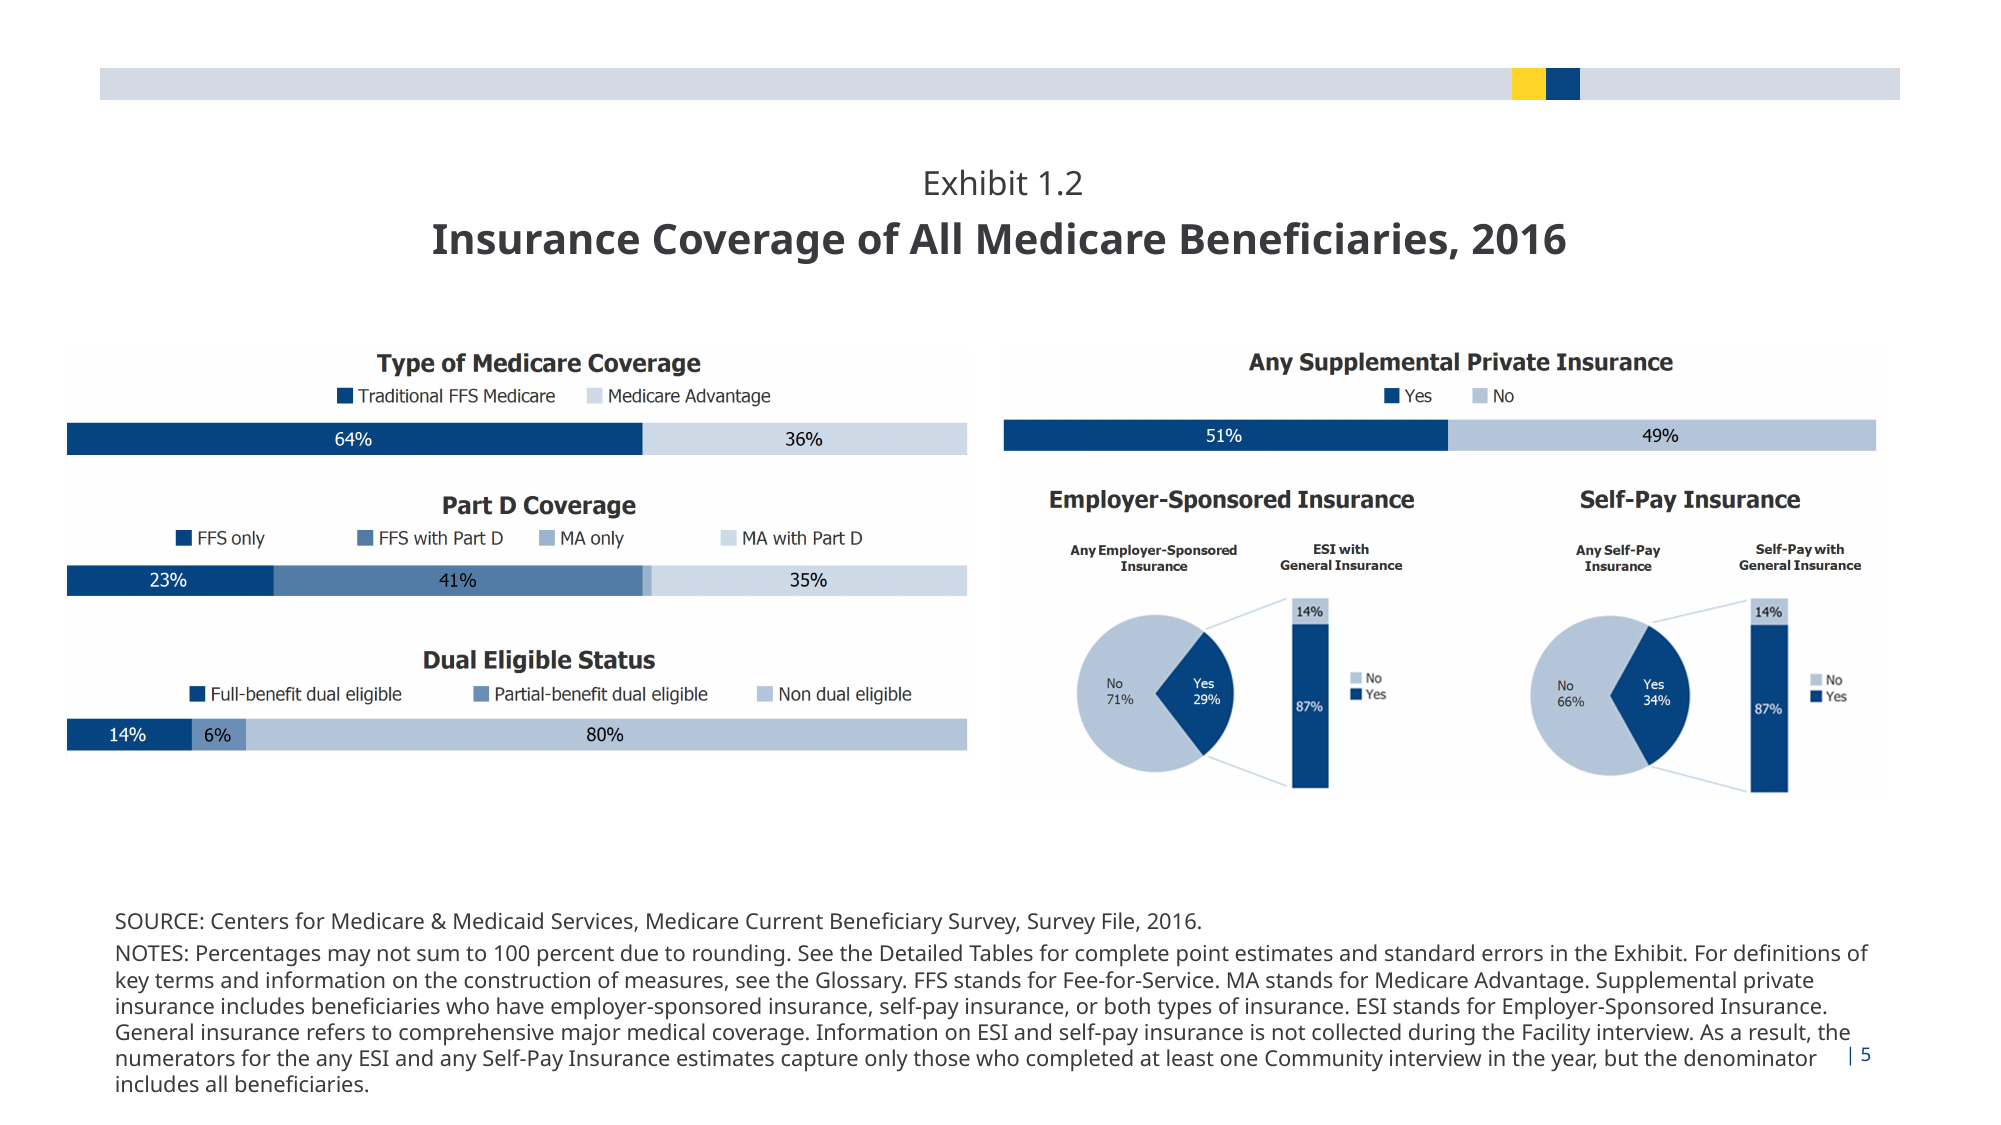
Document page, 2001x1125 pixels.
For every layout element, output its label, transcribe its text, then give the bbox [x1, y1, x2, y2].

list Insurance Coverage of All Medicare Beneficiaries, 2016 [99, 213, 1900, 300]
picture [62, 349, 973, 756]
list SOURCE: Centers for Medicare & Medicaid Services, Medicare Current Beneficiary Survey, Survey File, 2016. NOTES: Percentages may not sum to 100 percent due to rounding. See the Detailed Tables for complete point estimates and standard errors in the Exhibit. For definitions of key terms and information on the construction of measures, see the Glossary. FFS stands for Fee-for-Service. MA stands for Medicare Advantage. Supplemental private insurance includes beneficiaries who have employer-sponsored insurance, self-pay insurance, or both types of insurance. ESI stands for Employer-Sponsored Insurance. General insurance refers to comprehensive major medical coverage. Information on ESI and self-pay insurance is not collected during the Facility interview. As a result, the numerators for the any ESI and any Self-Pay Insurance estimates capture only those who completed at least one Community interview in the year, but the denominator includes all beneficiaries. [99, 900, 1900, 1075]
title Exhibit 1.2 [99, 154, 1900, 213]
picture [999, 349, 1885, 795]
